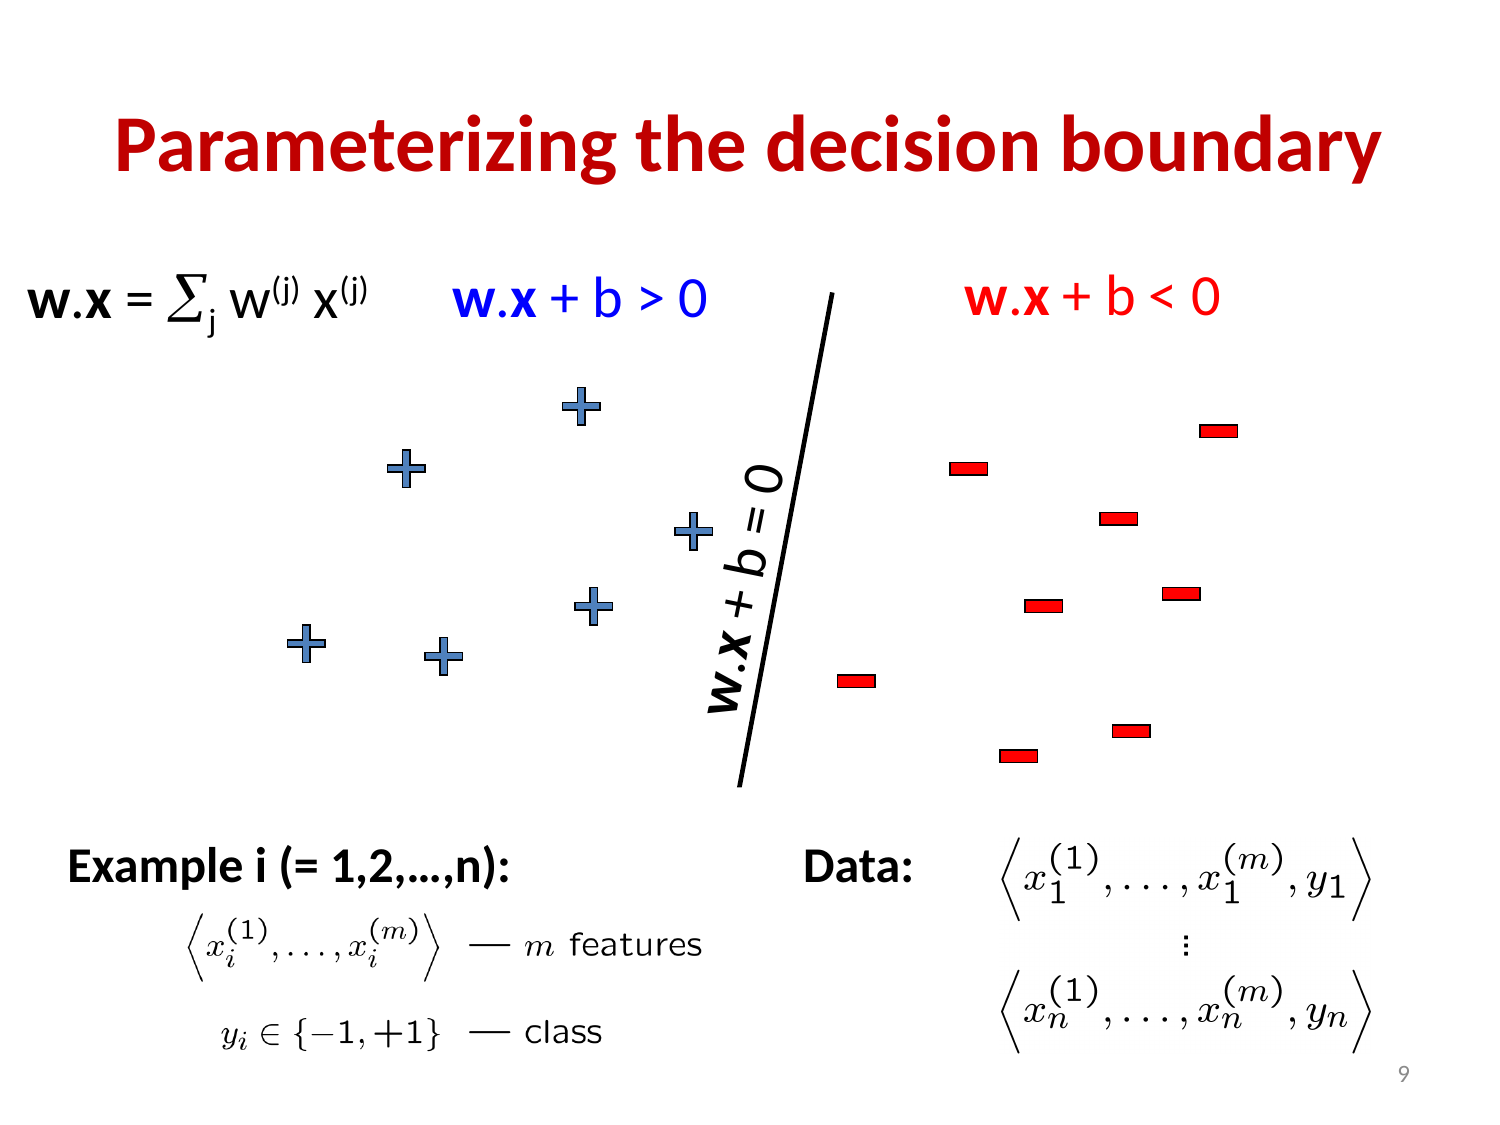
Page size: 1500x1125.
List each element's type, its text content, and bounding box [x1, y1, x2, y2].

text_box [287, 387, 713, 785]
text_box w.x + b > 0 [437, 251, 727, 337]
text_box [49, 787, 1388, 1076]
text_box w.x + b < 0 [950, 249, 1240, 335]
title Parameterizing the decision boundary [75, 45, 1425, 233]
slide_number 9 [1074, 1042, 1425, 1103]
text_box w.x + b = 0 [716, 437, 808, 738]
text_box w.x = j w(j) x(j) [12, 252, 400, 347]
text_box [824, 424, 1238, 785]
